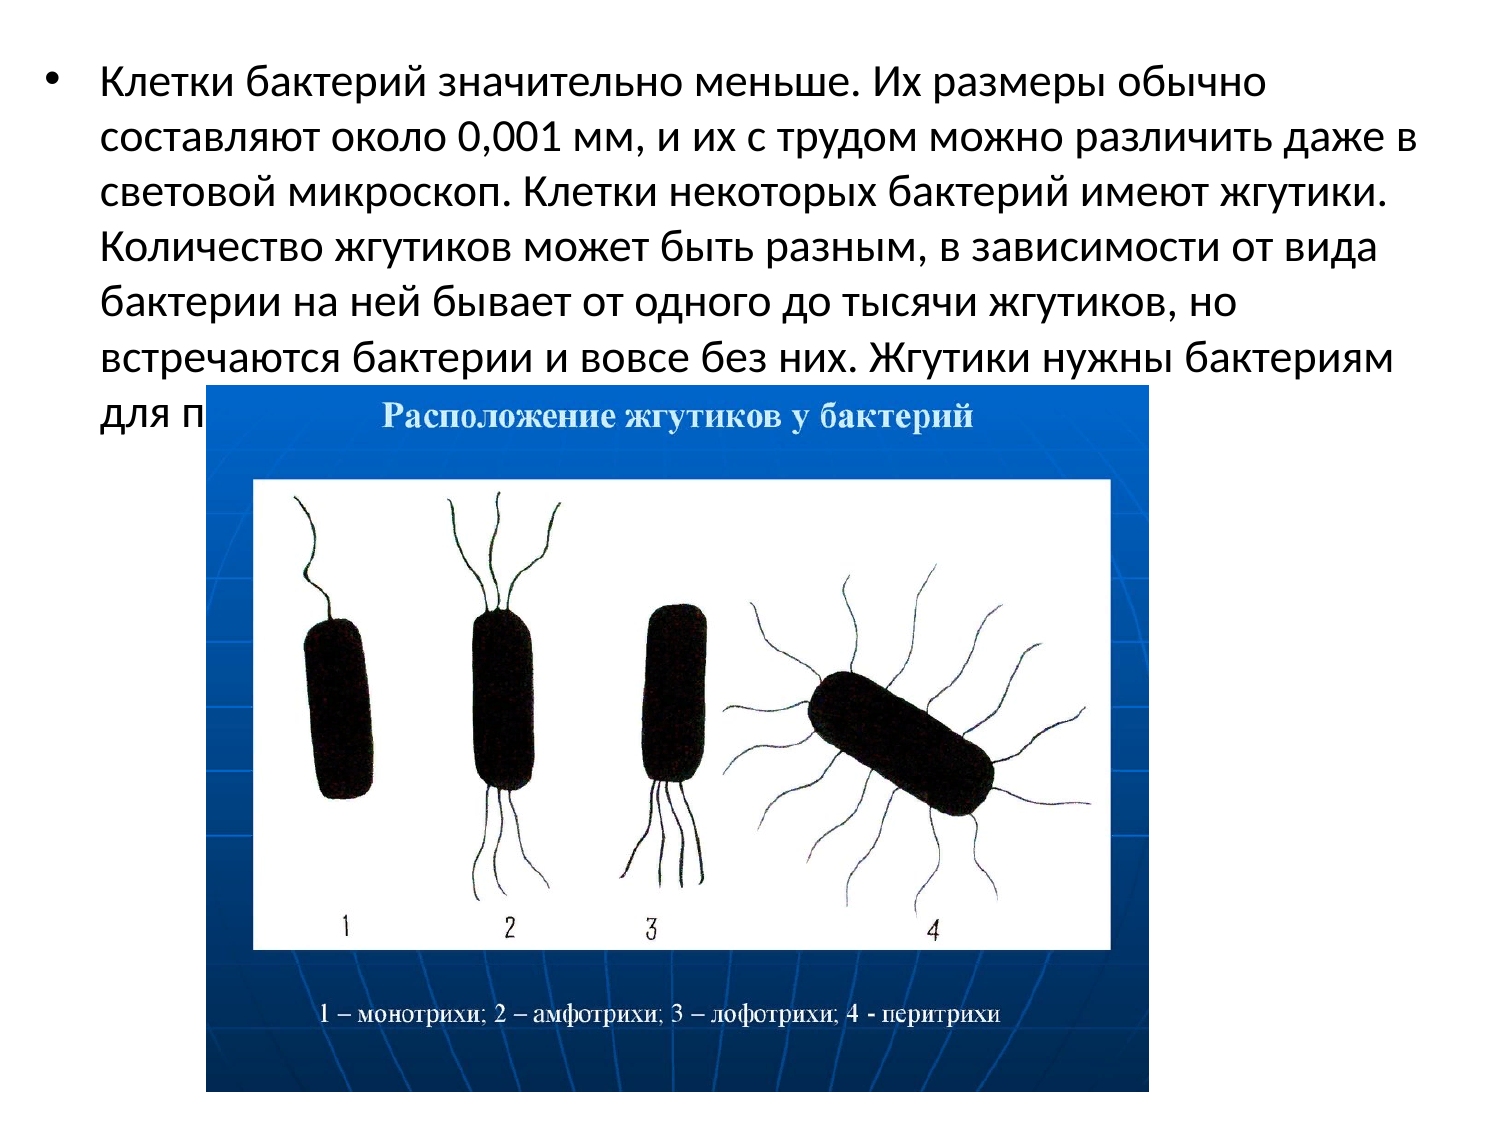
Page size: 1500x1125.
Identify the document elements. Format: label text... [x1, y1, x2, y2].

list Клетки бактерий значительно меньше. Их размеры обычно составляют около 0,001 мм, и их с трудом можно различить даже в световой микроскоп. Клетки некоторых бактерий имеют жгутики. Количество жгутиков может быть разным, в зависимости от вида бактерии на ней бывает от одного до тысячи жгутиков, но встречаются бактерии и вовсе без них. Жгутики нужны бактериям для передвижения в пространстве. [29, 42, 1447, 445]
picture [206, 385, 1149, 1092]
